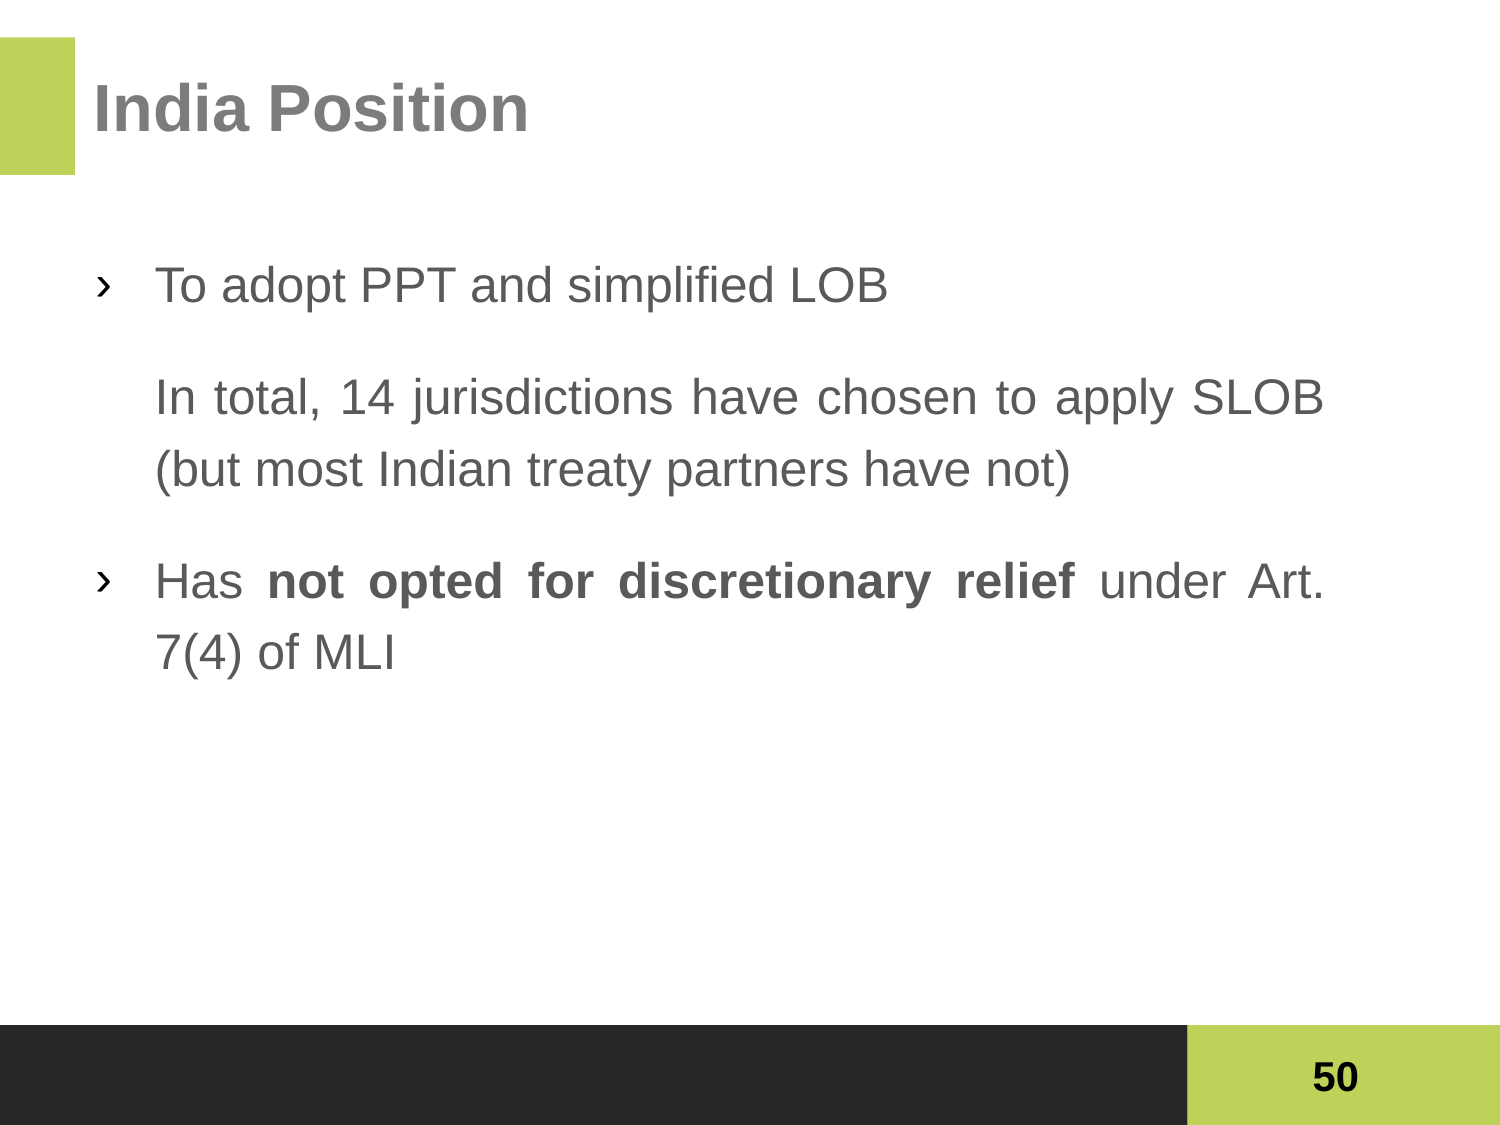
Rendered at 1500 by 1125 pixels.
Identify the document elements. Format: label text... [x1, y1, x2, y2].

text_box To adopt PPT and simplified LOB In total, 14 jurisdictions have chosen to apply SLOB (but most Indian treaty partners have not) Has not opted for discretionary relief under Art. 7(4) of MLI [80, 233, 1341, 976]
title India Position [0, 37, 1500, 180]
